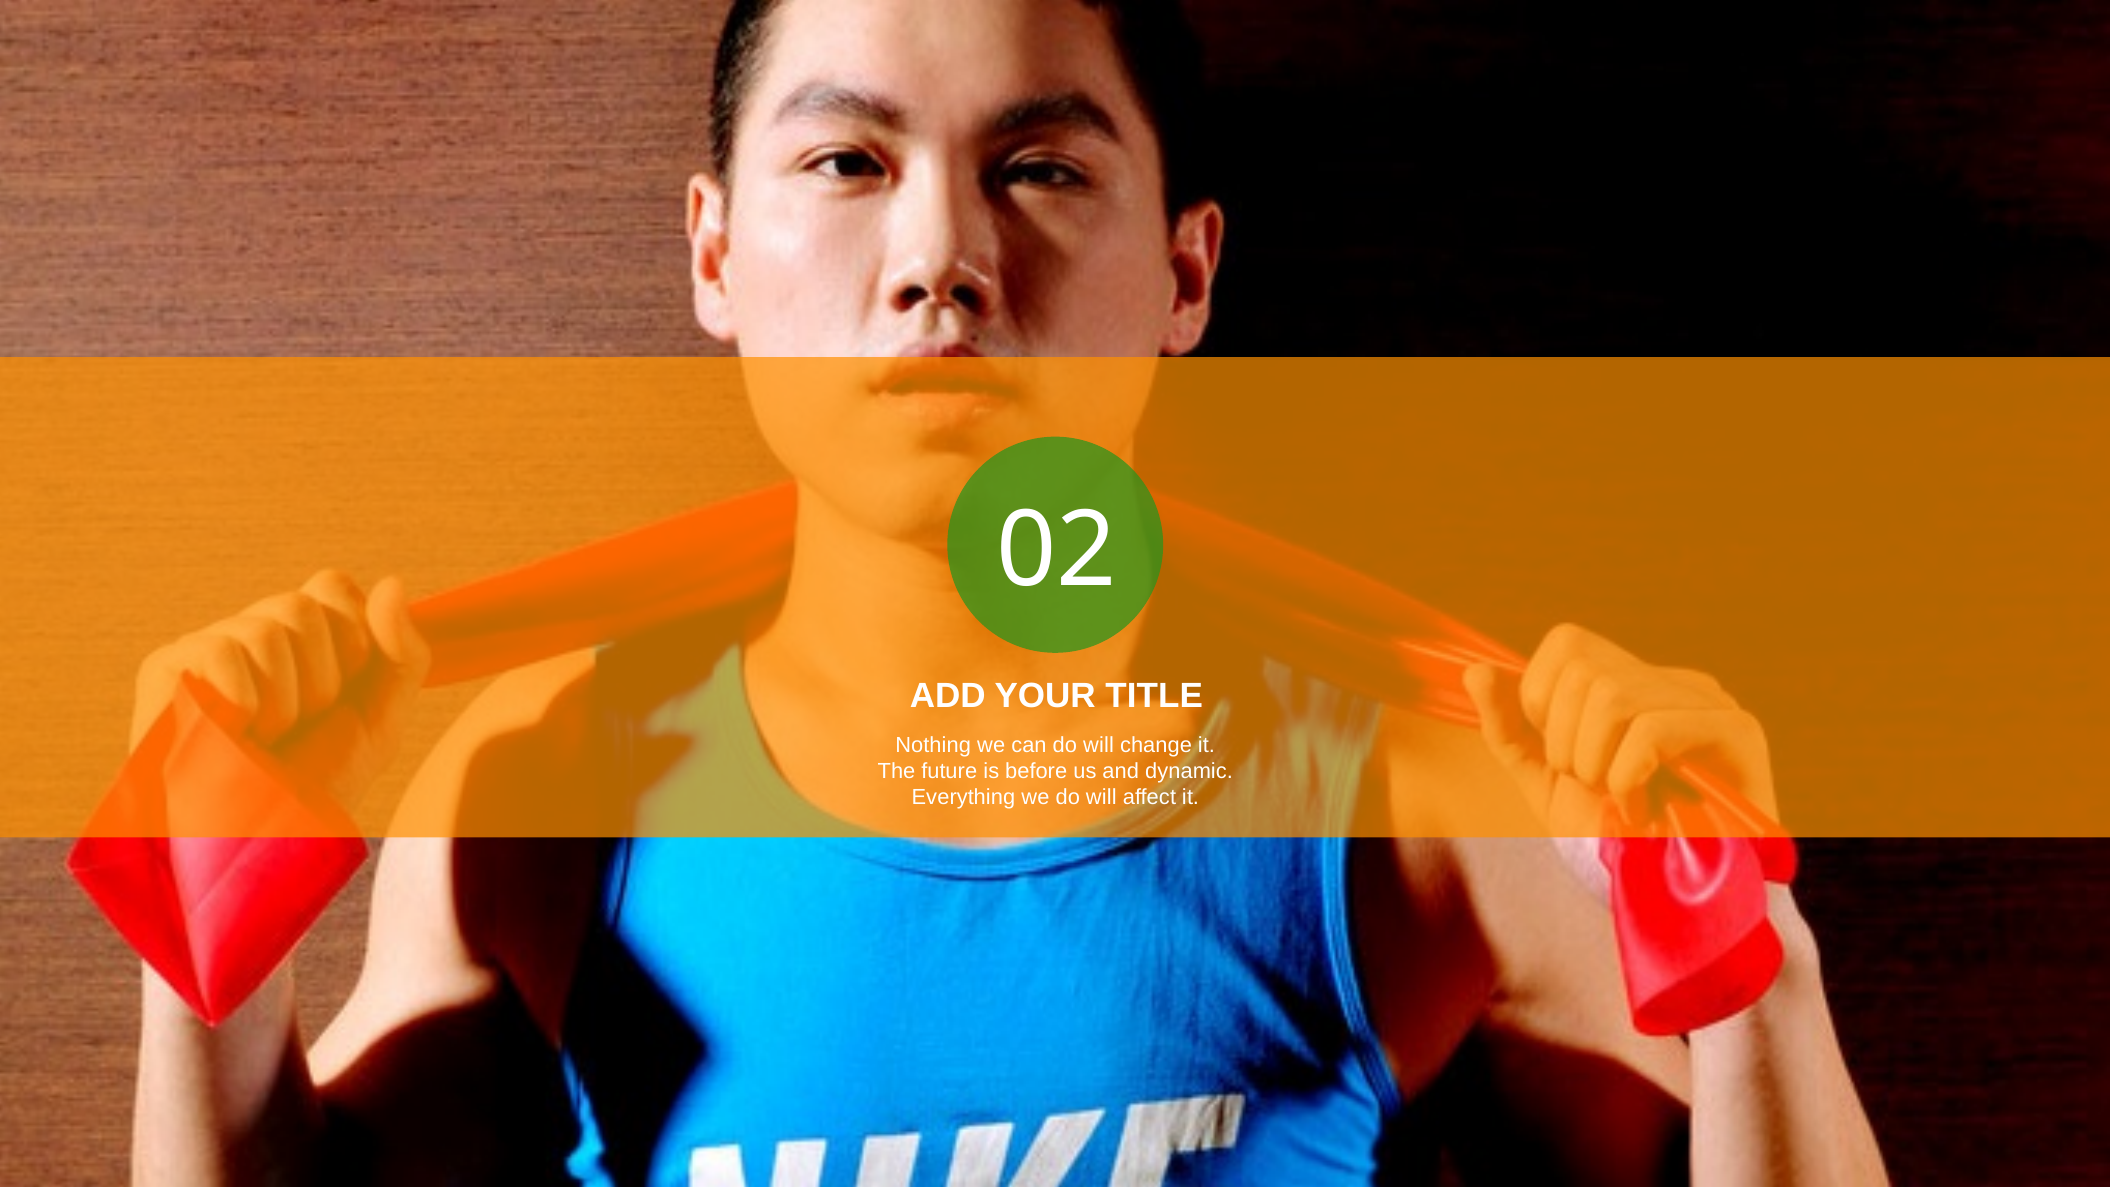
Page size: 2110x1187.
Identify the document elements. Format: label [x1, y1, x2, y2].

text_box [0, 356, 2110, 838]
text_box [0, 838, 2110, 1187]
text_box [947, 436, 1164, 653]
text_box [860, 665, 1253, 818]
text_box [0, 0, 2110, 356]
